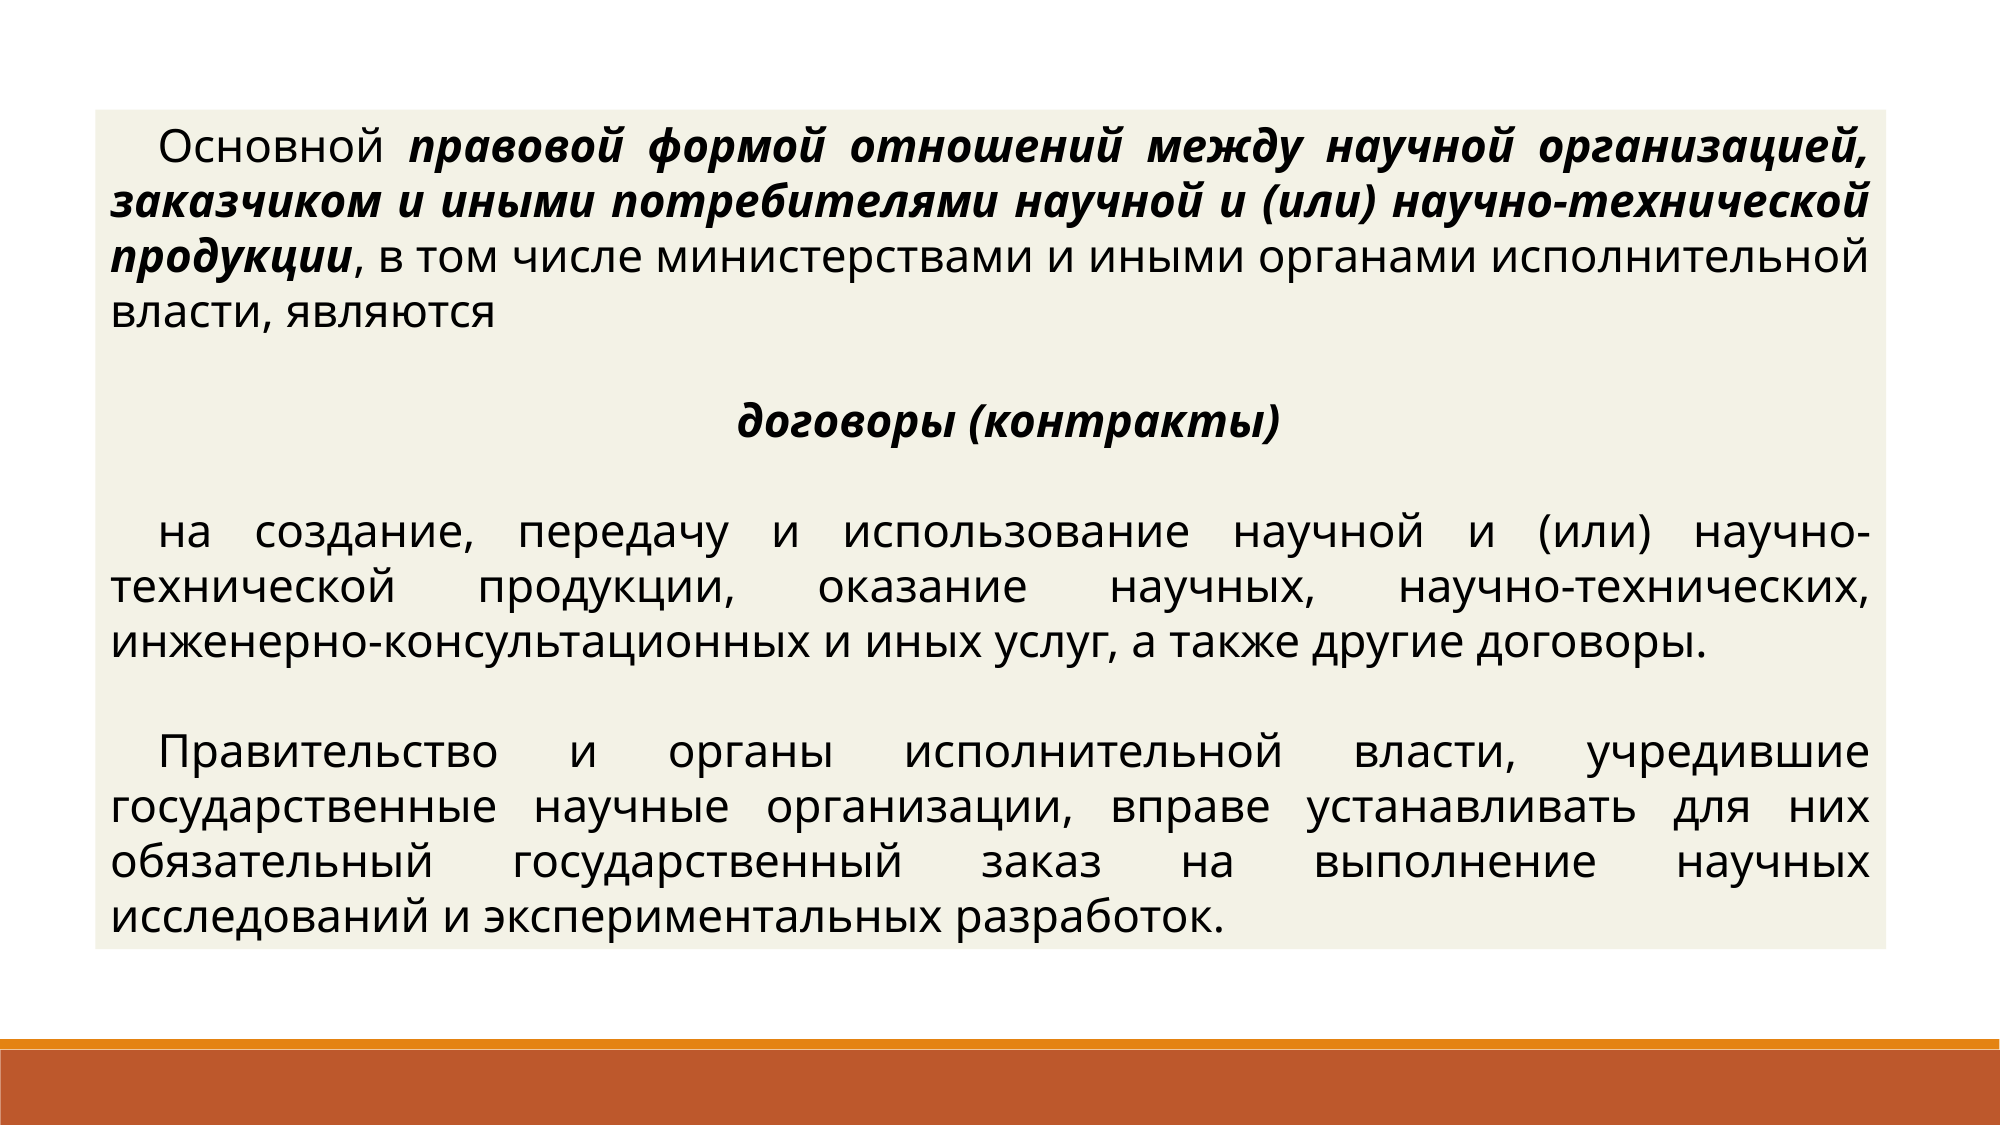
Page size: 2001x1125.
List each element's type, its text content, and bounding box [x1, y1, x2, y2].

text_box Основной правовой формой отношений между научной организацией, заказчиком и иными потребителями научной и (или) научно-технической продукции, в том числе министерствами и иными органами исполнительной власти, являются договоры (контракты) на создание, передачу и использование научной и (или) научно-технической продукции, оказание научных, научно-технических, инженерно-консультационных и иных услуг, а также другие договоры. Правительство и органы исполнительной власти, учредившие государственные научные организации, вправе устанавливать для них обязательный государственный заказ на выполнение научных исследований и экспериментальных разработок. [95, 109, 1887, 950]
